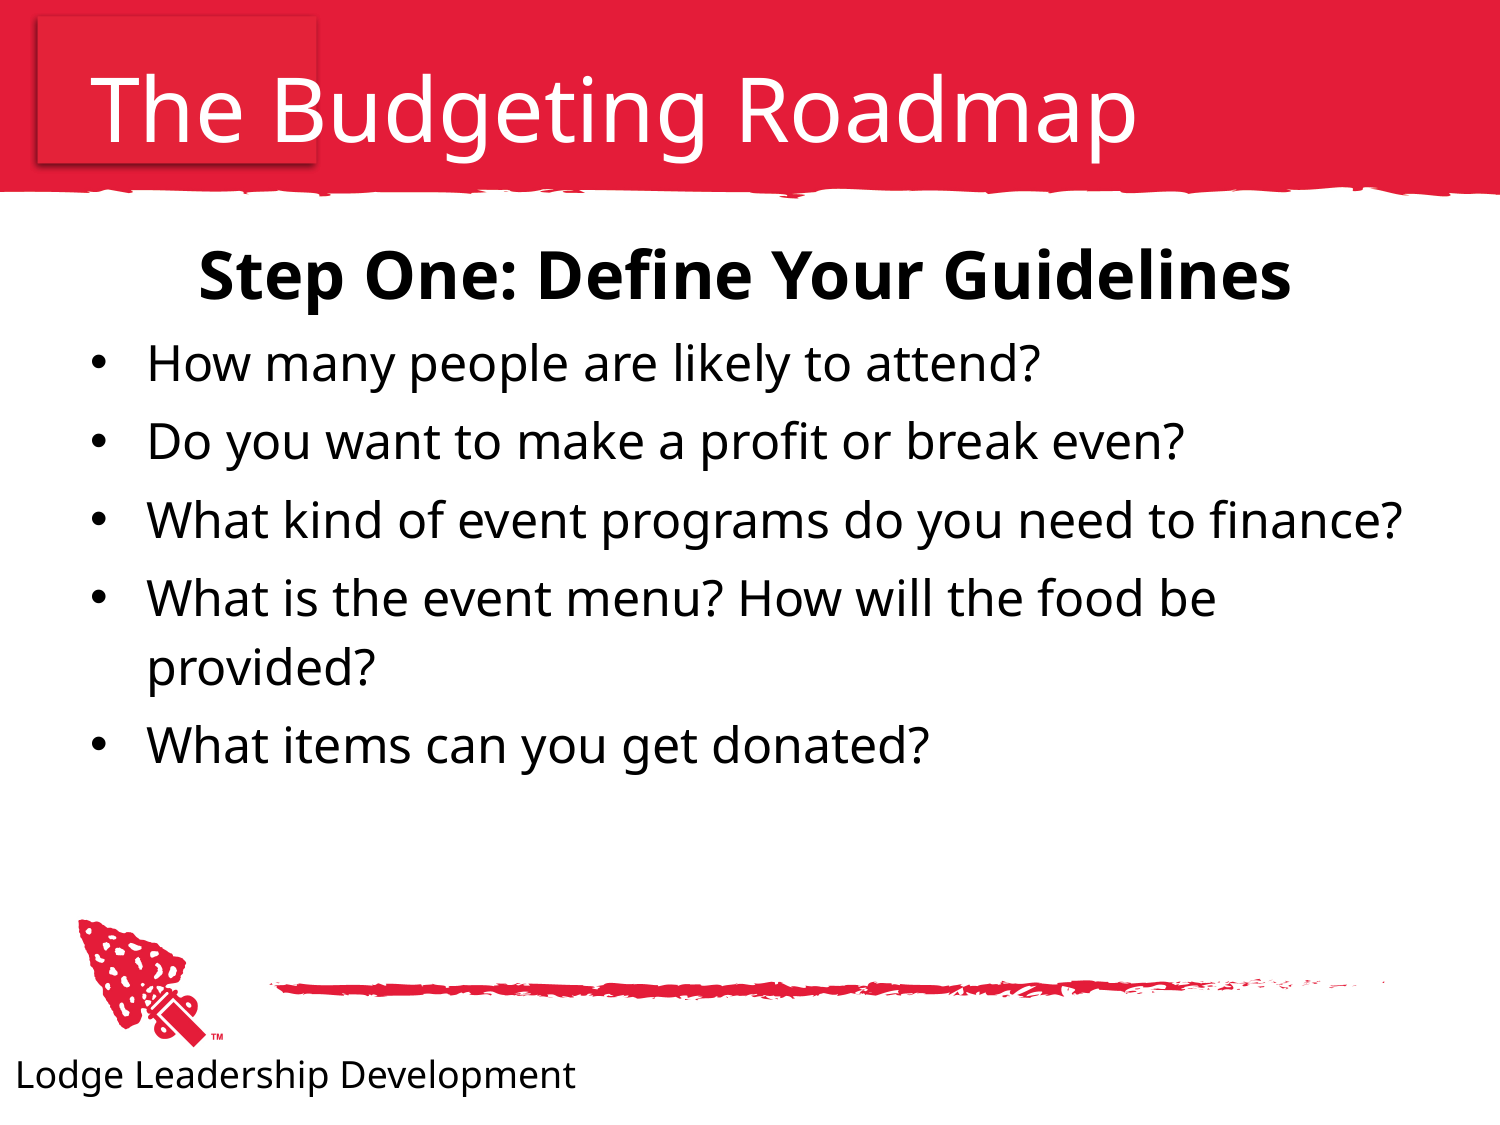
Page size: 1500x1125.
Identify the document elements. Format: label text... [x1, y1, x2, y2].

title The Budgeting Roadmap [75, 45, 1425, 168]
picture [0, 0, 1500, 1043]
text_box Lodge Leadership Development [0, 1043, 1500, 1125]
list Step One: Define Your Guidelines How many people are likely to attend? Do you want to make a profit or break even? What kind of event programs do you need to finance? What is the event menu? How will the food be provided? What items can you get donated? [75, 214, 1425, 1005]
